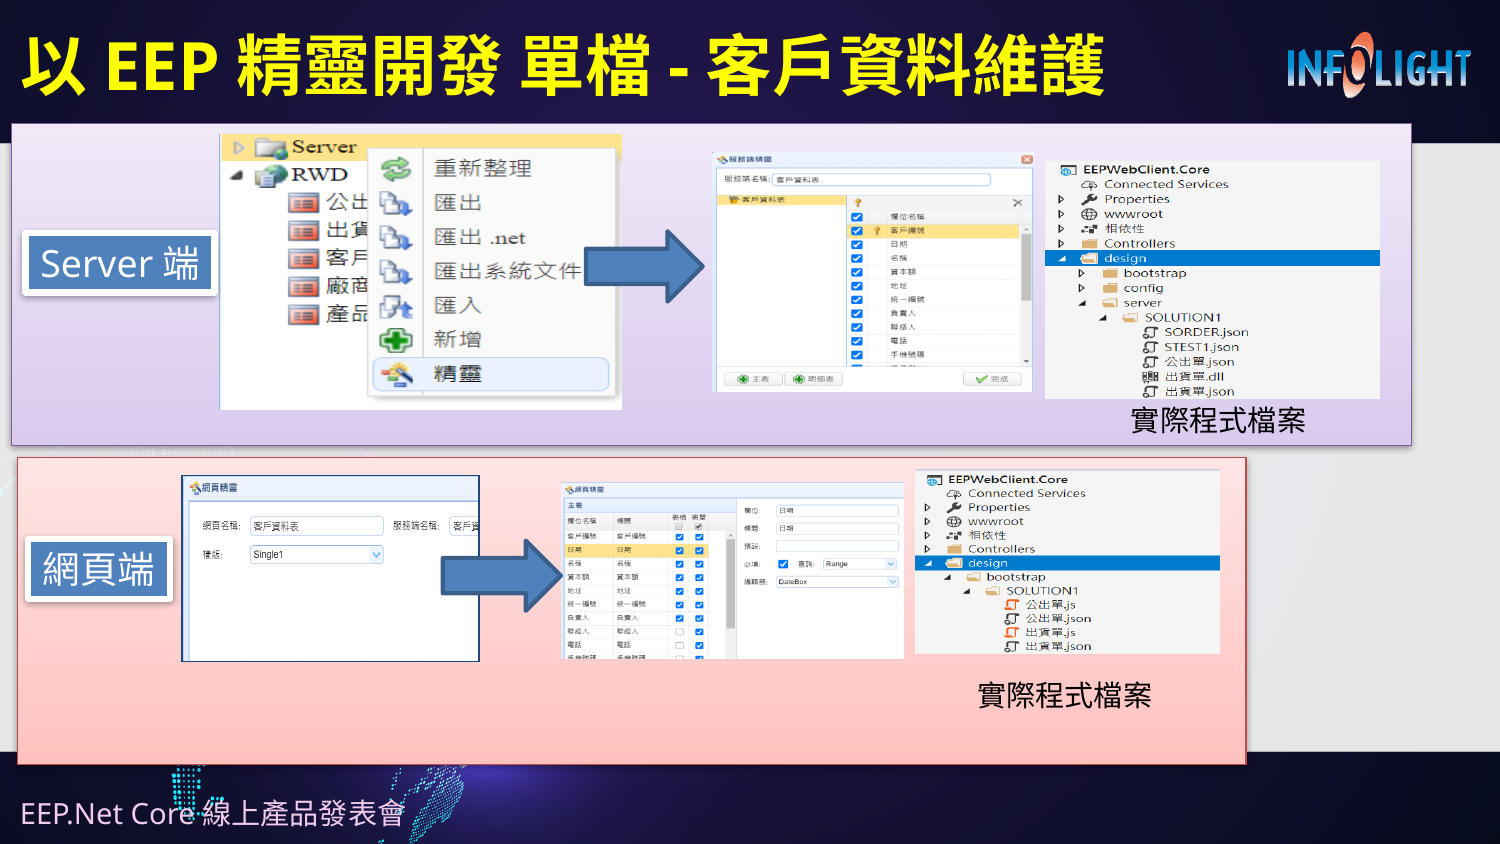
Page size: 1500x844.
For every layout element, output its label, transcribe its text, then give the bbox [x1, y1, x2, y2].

title 以EEP精靈開發 單檔-客戶資料維護 [5, 0, 1356, 134]
text_box [482, 538, 555, 613]
text_box [11, 123, 1412, 446]
picture [218, 134, 622, 411]
text_box 實際程式檔案 [1116, 394, 1414, 445]
picture [1045, 160, 1380, 399]
picture [0, 0, 1500, 844]
text_box [627, 229, 705, 304]
text_box Server端 [22, 230, 213, 296]
text_box 實際程式檔案 [962, 669, 1187, 720]
text_box 網頁端 [25, 536, 173, 602]
picture [712, 151, 1034, 392]
text_box [17, 457, 1247, 765]
